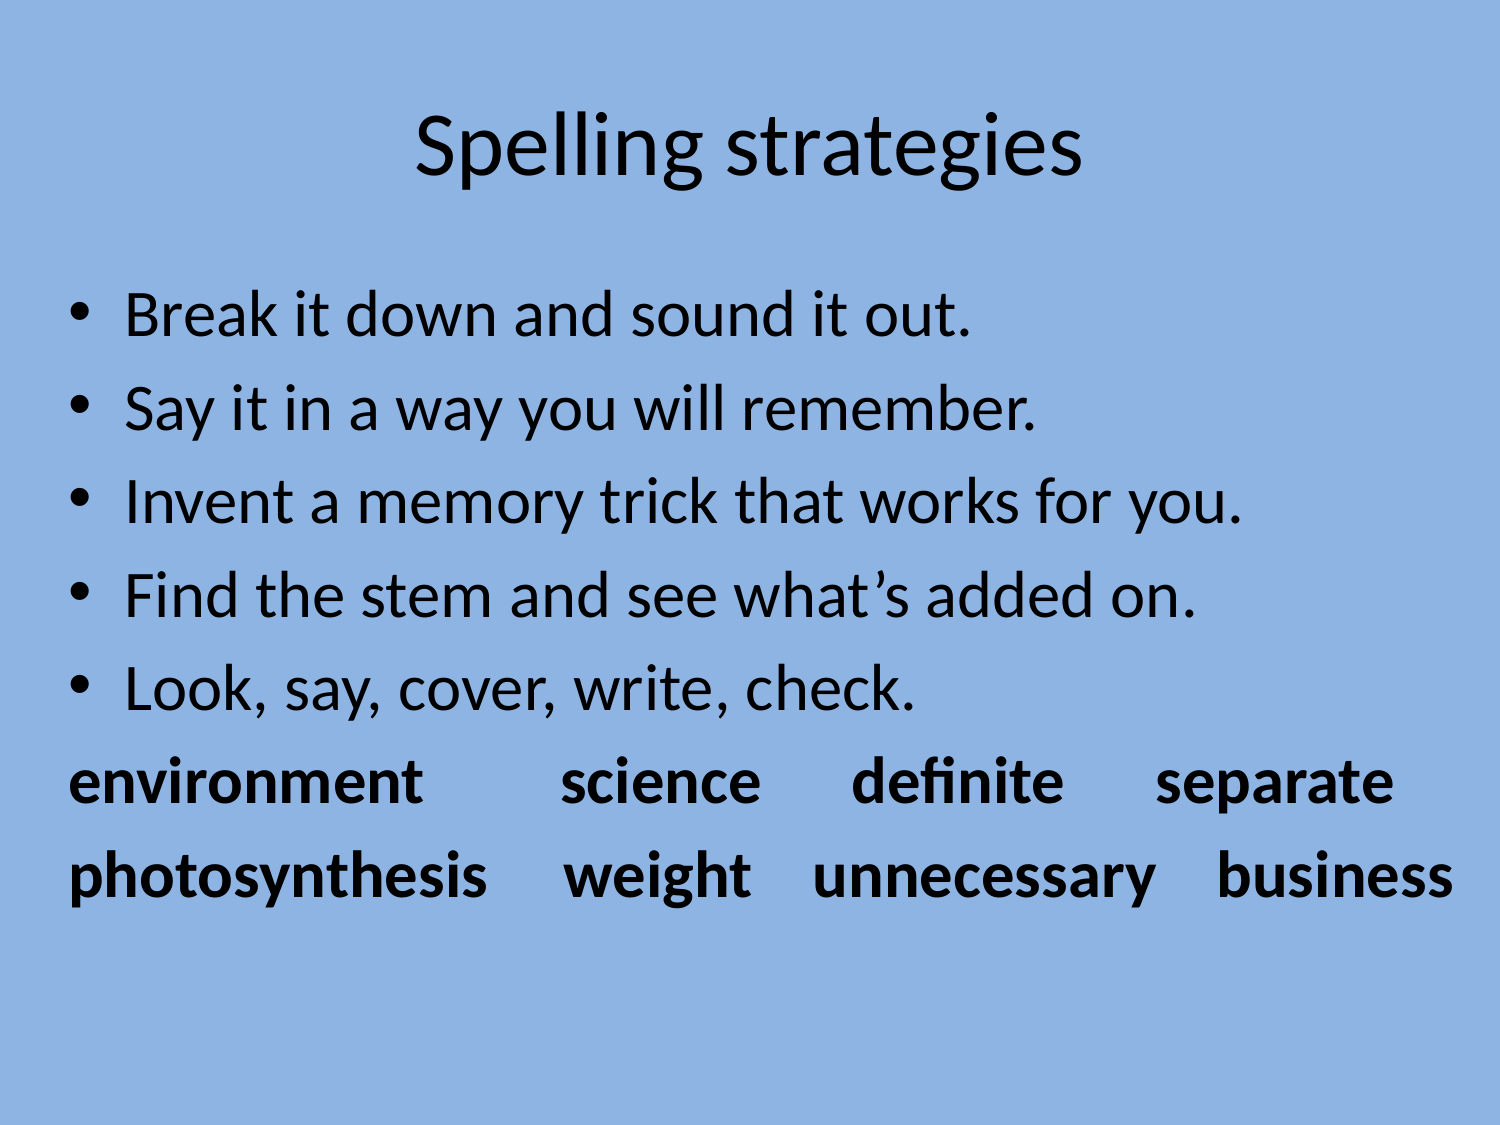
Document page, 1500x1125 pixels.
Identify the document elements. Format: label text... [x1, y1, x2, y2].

title Spelling strategies [75, 45, 1425, 233]
list Break it down and sound it out. Say it in a way you will remember. Invent a memory trick that works for you. Find the stem and see what’s added on. Look, say, cover, write, check. environment science definite separate photosynthesis weight unnecessary business [53, 262, 1471, 1005]
